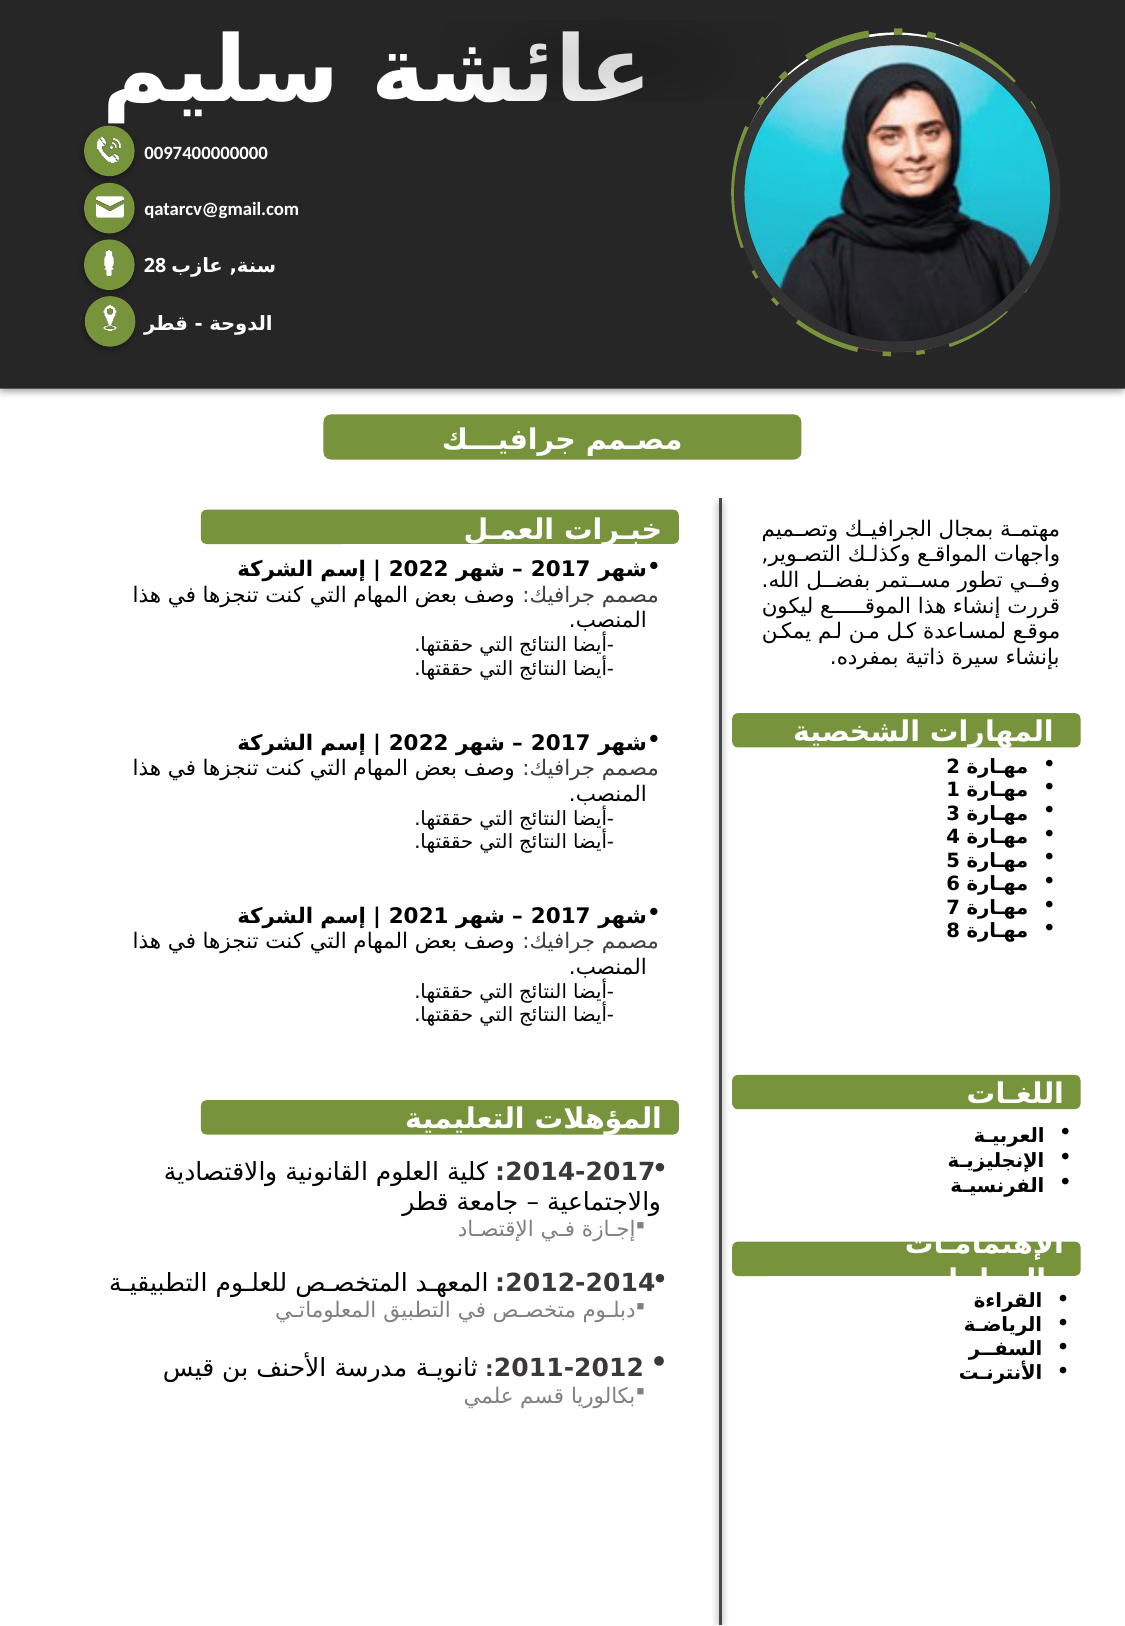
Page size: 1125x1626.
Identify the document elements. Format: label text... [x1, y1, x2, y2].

text_box عائشة سليم [56, 35, 668, 115]
text_box اللغـات [730, 1072, 1083, 1112]
picture [96, 305, 123, 332]
picture [96, 137, 123, 164]
picture [735, 32, 1056, 353]
picture [96, 249, 122, 276]
text_box شهر 2017 – شهر 2022 | إسم الشركة مصمم جرافيك: وصف بعض المهام التي كنت تنجزها في هذا المنصب. -أيضا النتائج التي حققتها. -أيضا النتائج التي حققتها. شهر 2017 – شهر 2022 | إسم الشركة مصمم جرافيك: وصف بعض المهام التي كنت تنجزها في هذا المنصب. -أيضا النتائج التي حققتها. -أيضا النتائج التي حققتها. شهر 2017 – شهر 2021 | إسم الشركة مصمم جرافيك: وصف بعض المهام التي كنت تنجزها في هذا المنصب. -أيضا النتائج التي حققتها. -أيضا النتائج التي حققتها. [49, 548, 672, 1094]
text_box مصـمم جرافيـــك [321, 412, 804, 462]
text_box العربيـة الإنجليزيـة الفرنسيـة [737, 1113, 1085, 1204]
text_box 2014-2017: كلية العلوم القانونية والاقتصادية والاجتماعية – جامعة قطر إجـازة فـي الإقتصـاد 2012-2014: المعهـد المتخصـص للعلـوم التطبيقيـة دبلـوم متخصـص في التطبيق المعلوماتـي 2011-2012: ثانويـة مدرسة الأحنف بن قيس بكالوريا قسم علمي [55, 1148, 679, 1530]
text_box مهتمة بمجال الجرافيك وتصميم واجهات المواقع وكذلك التصوير, وفي تطور مستمر بفضل الله. قررت إنشاء هذا الموقع ليكون موقع لمساعدة كل من لم يمكن بإنشاء سيرة ذاتية بمفرده. [748, 508, 1074, 681]
text_box [84, 296, 125, 348]
text_box خبـرات العمـل [198, 507, 682, 547]
text_box [83, 182, 125, 235]
text_box المهارات الشخصية [730, 710, 1083, 750]
text_box الإهتمامـات والهوايـات [730, 1239, 1083, 1279]
table_header القراءة الرياضـة السفــر الأنترنـت [764, 1282, 1081, 1395]
text_box [0, 0, 1125, 389]
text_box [130, 141, 456, 342]
text_box مهـارة 2 مهـارة 1 مهـارة 3 مهـارة 4 مهـارة 5 مهـارة 6 مهـارة 7 مهـارة 8 [732, 747, 1067, 1026]
picture [96, 193, 124, 221]
text_box [83, 124, 133, 177]
text_box المؤهلات التعليمية [198, 1098, 682, 1137]
text_box [83, 238, 125, 291]
